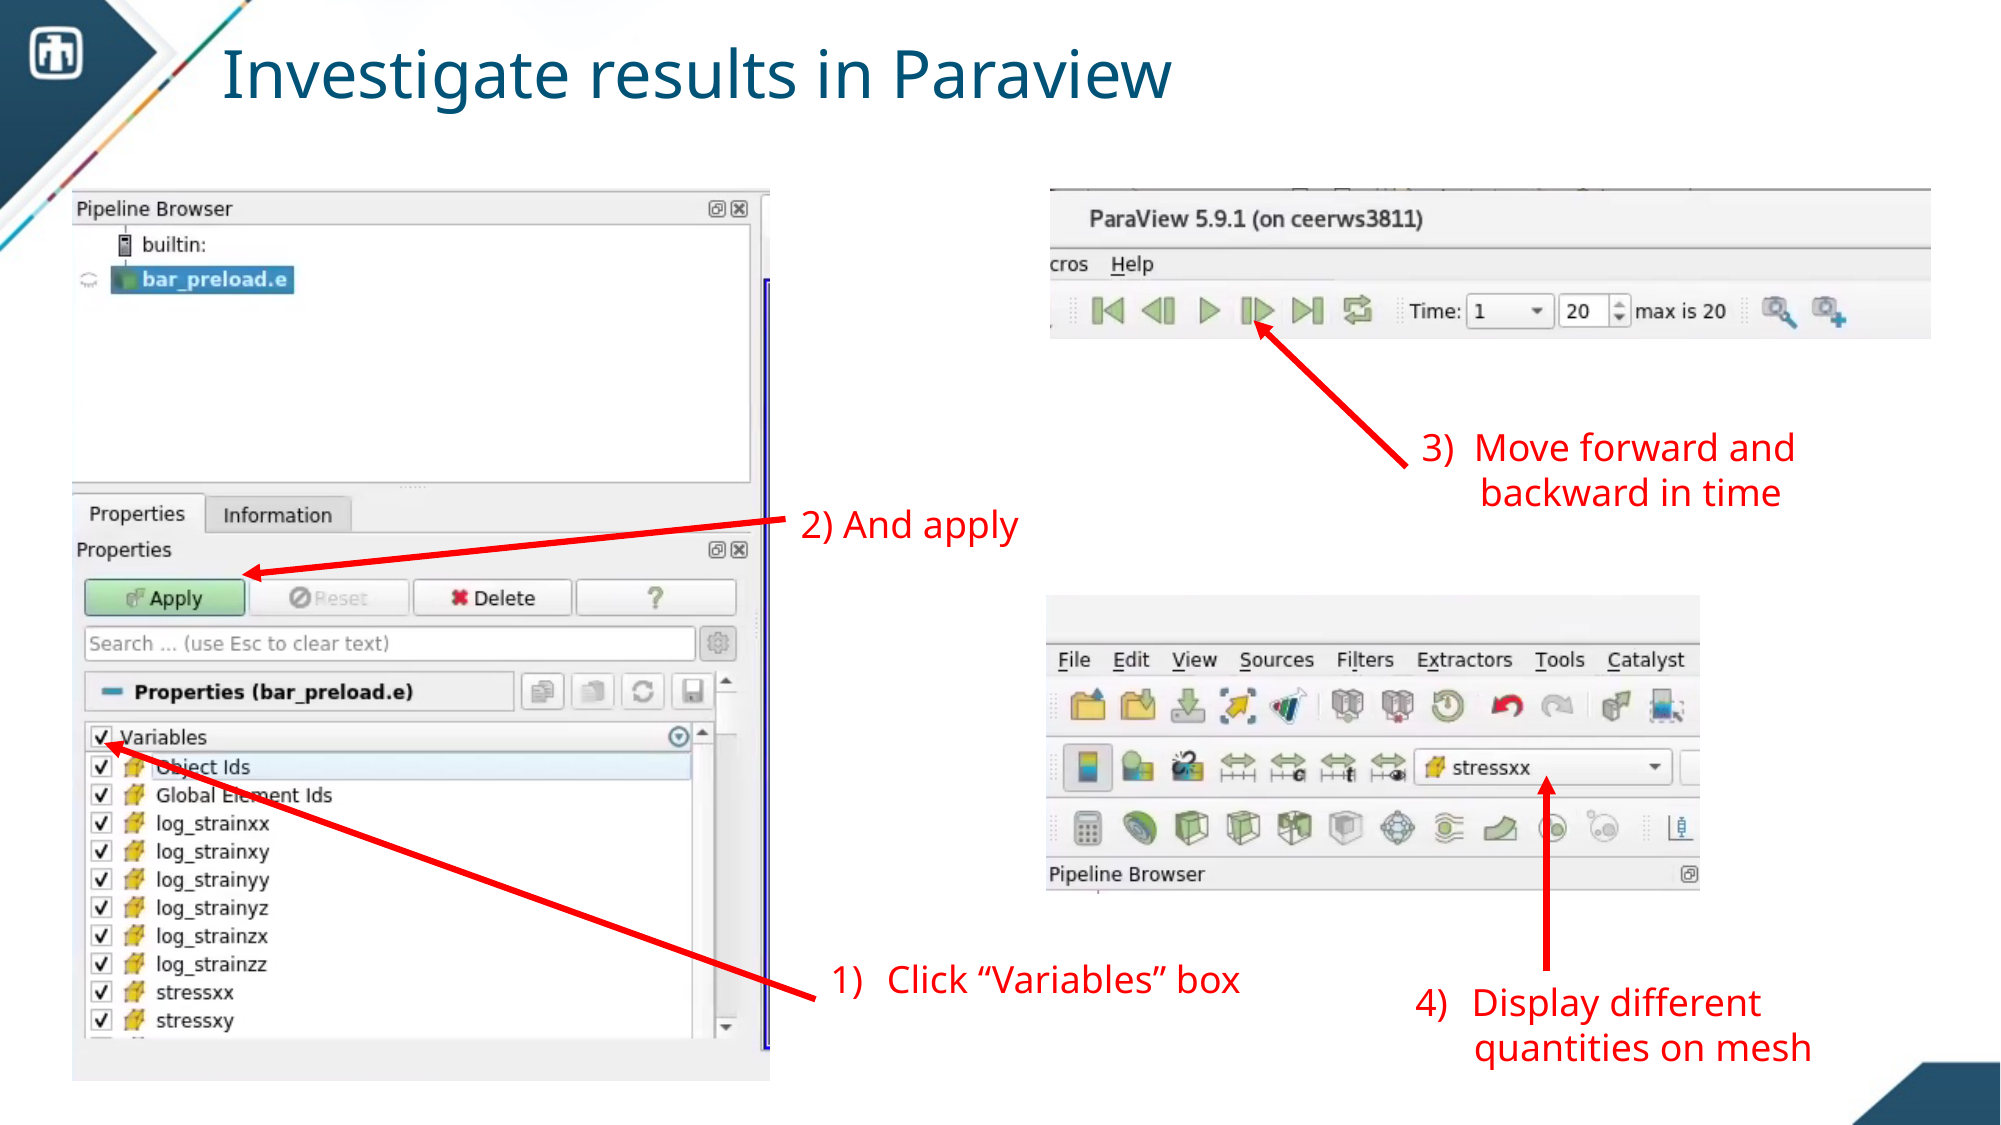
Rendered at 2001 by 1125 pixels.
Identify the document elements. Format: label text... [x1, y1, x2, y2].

picture [0, 0, 2001, 1125]
text_box Click “Variables” box [815, 948, 984, 1051]
title Investigate results in Paraview [222, 13, 1879, 141]
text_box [1253, 320, 1407, 468]
text_box 2) And apply [785, 493, 954, 596]
text_box 3) Move forward and backward in time [1406, 416, 1575, 519]
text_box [241, 519, 786, 575]
text_box Display different quantities on mesh [1400, 971, 1569, 1074]
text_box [103, 743, 816, 1000]
